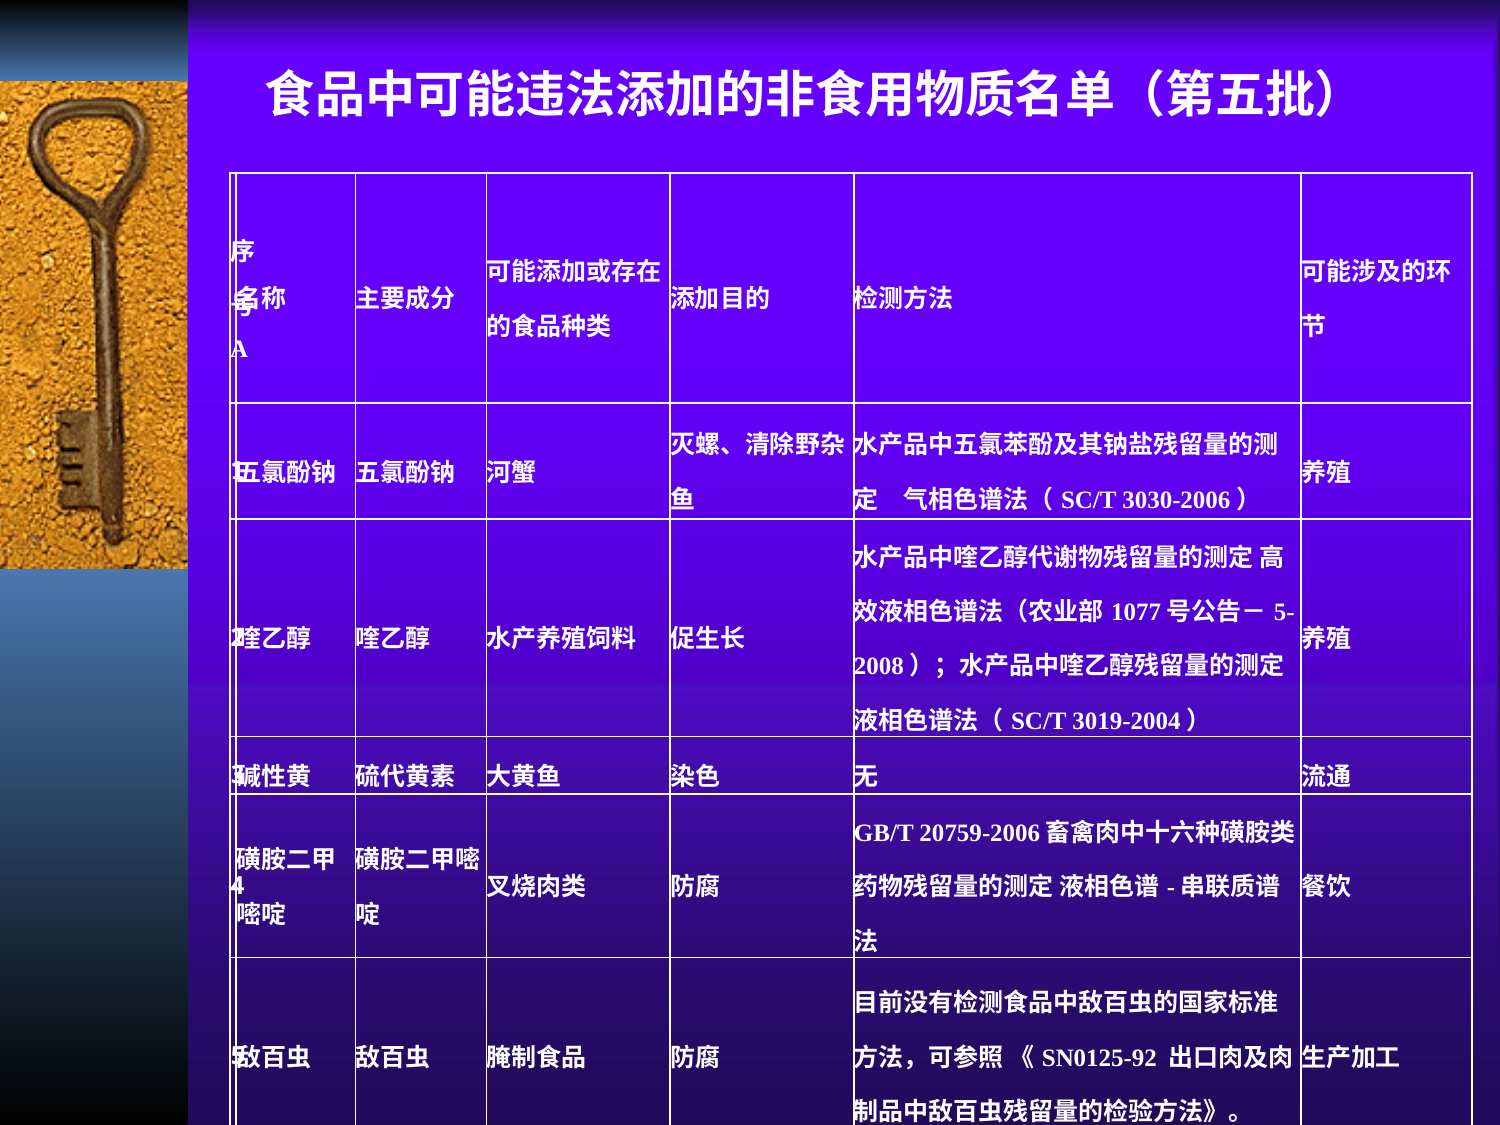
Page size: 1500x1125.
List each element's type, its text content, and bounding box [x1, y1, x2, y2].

table_cell 生产加工 [1302, 958, 1471, 1125]
table_cell 1 [231, 404, 235, 518]
table_header 名称 [237, 174, 355, 402]
text_box 食品中可能违法添加的非食用物质名单（第五批） [242, 54, 1388, 130]
table_cell 防腐 [671, 958, 853, 1125]
table_cell 五氯酚钠 [237, 404, 355, 518]
table_cell 叉烧肉类 [487, 795, 669, 957]
table_cell 养殖 [1302, 404, 1471, 518]
table_cell 促生长 [671, 520, 853, 736]
table_cell 餐饮 [1302, 795, 1471, 957]
picture [0, 0, 1500, 1125]
table_cell 3 [231, 737, 235, 793]
table_cell 磺胺二甲嘧啶 [237, 795, 355, 957]
table_cell 无 [855, 737, 1300, 793]
table_cell GB/T 20759-2006畜禽肉中十六种磺胺类药物残留量的测定 液相色谱-串联质谱法 [855, 795, 1300, 957]
table_cell 目前没有检测食品中敌百虫的国家标准方法，可参照 《SN0125-92 出口肉及肉制品中敌百虫残留量的检验方法》。 [855, 958, 1300, 1125]
table_header 检测方法 [855, 174, 1300, 402]
table_cell 染色 [671, 737, 853, 793]
table_cell 腌制食品 [487, 958, 669, 1125]
table_cell 水产品中喹乙醇代谢物残留量的测定 高效液相色谱法（农业部1077号公告－5-2008）；水产品中喹乙醇残留量的测定 液相色谱法（SC/T 3019-2004） [855, 520, 1300, 736]
table_cell 河蟹 [487, 404, 669, 518]
table_cell 敌百虫 [237, 958, 355, 1125]
table_header 可能涉及的环节 [1302, 174, 1471, 402]
table_cell 硫代黄素 [356, 737, 486, 793]
table_cell 碱性黄 [237, 737, 355, 793]
table_cell 2 [231, 520, 235, 736]
table_cell 大黄鱼 [487, 737, 669, 793]
table_cell 水产养殖饲料 [487, 520, 669, 736]
table_cell 5 [231, 958, 235, 1125]
table_header 可能添加或存在的食品种类 [487, 174, 669, 402]
table_cell 4 [231, 795, 235, 957]
table_cell 灭螺、清除野杂鱼 [671, 404, 853, 518]
table_cell 流通 [1302, 737, 1471, 793]
table_cell 养殖 [1302, 520, 1471, 736]
table_header 添加目的 [671, 174, 853, 402]
table_cell 五氯酚钠 [356, 404, 486, 518]
table_cell 喹乙醇 [237, 520, 355, 736]
table_cell 敌百虫 [356, 958, 486, 1125]
table_cell 防腐 [671, 795, 853, 957]
table_cell 磺胺二甲嘧啶 [356, 795, 486, 957]
table_cell 喹乙醇 [356, 520, 486, 736]
table_header 序号A [231, 174, 235, 402]
table_cell 水产品中五氯苯酚及其钠盐残留量的测定 气相色谱法（SC/T 3030-2006） [855, 404, 1300, 518]
table_header 主要成分 [356, 174, 486, 402]
